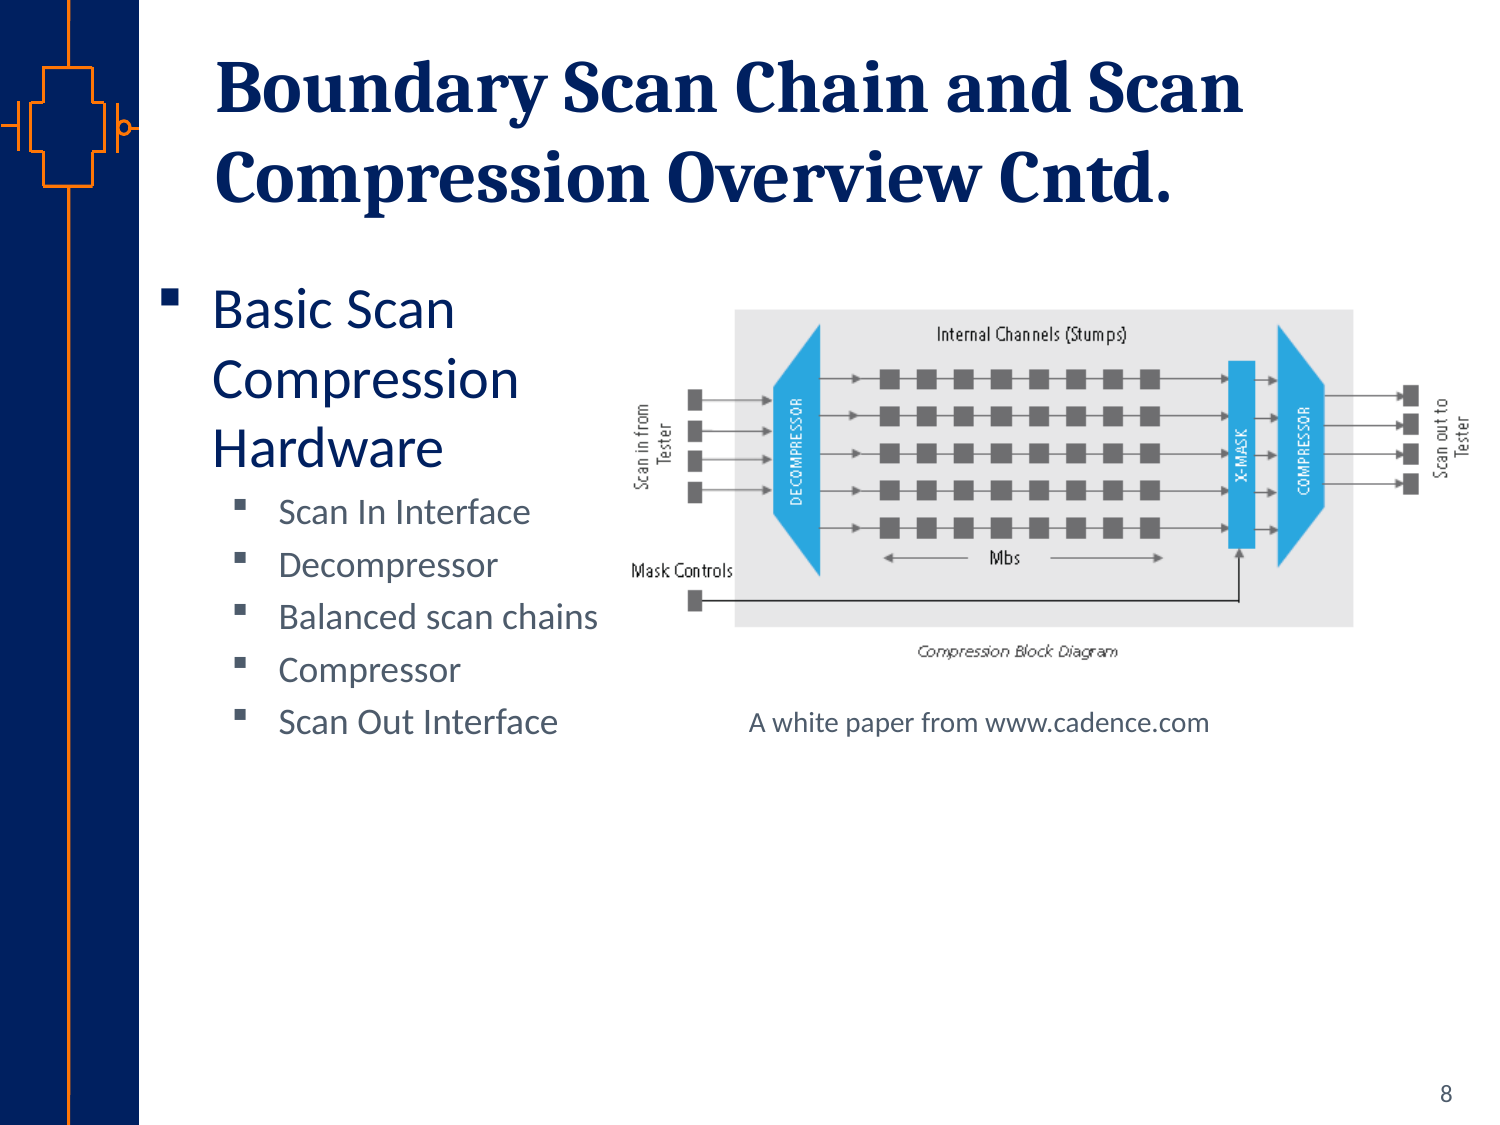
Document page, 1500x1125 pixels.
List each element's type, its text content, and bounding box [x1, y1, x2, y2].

list Basic Scan Compression Hardware Scan In Interface Decompressor Balanced scan chains Compressor Scan Out Interface [141, 262, 753, 988]
picture [617, 296, 1500, 670]
slide_number 8 [1425, 1062, 1488, 1123]
text_box A white paper from www.cadence.com [733, 696, 1384, 746]
title Boundary Scan Chain and Scan Compression Overview Cntd. [200, 0, 1388, 225]
